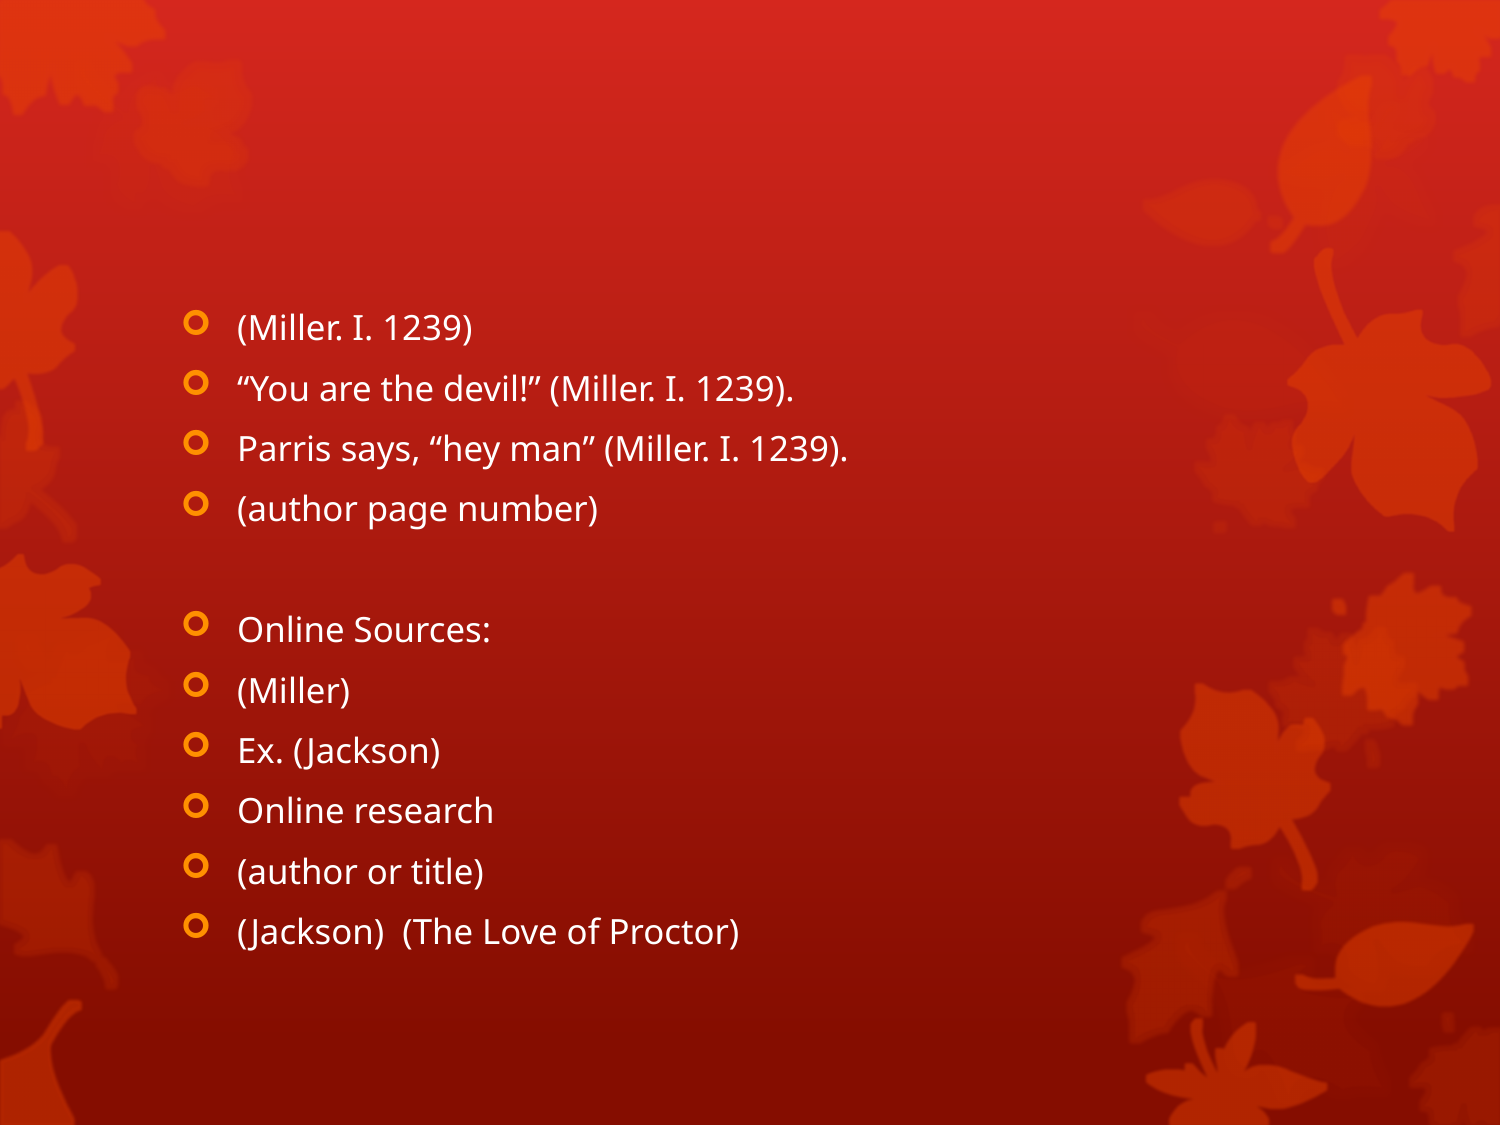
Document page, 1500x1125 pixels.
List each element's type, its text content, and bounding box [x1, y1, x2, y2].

list (Miller. I. 1239) “You are the devil!” (Miller. I. 1239). Parris says, “hey man” (Miller. I. 1239). (author page number) Online Sources: (Miller) Ex. (Jackson) Online research (author or title) (Jackson) (The Love of Proctor) [165, 296, 1335, 962]
